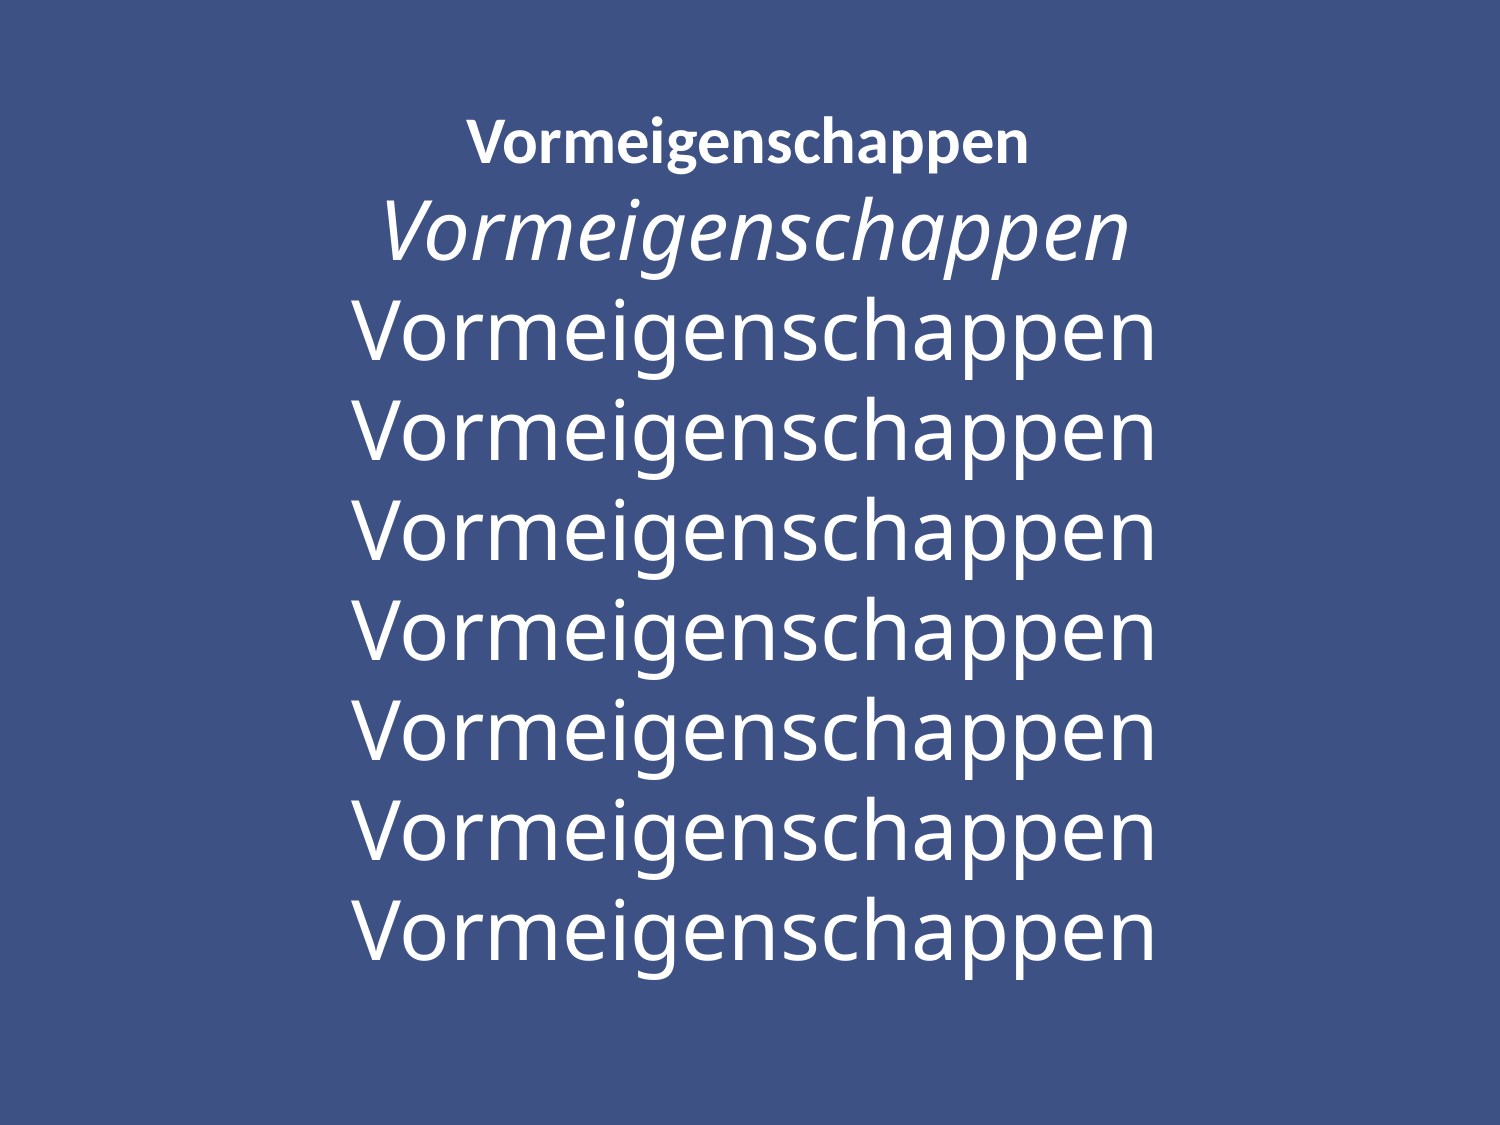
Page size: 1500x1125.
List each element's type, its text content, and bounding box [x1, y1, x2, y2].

text_box Vormeigenschappen Vormeigenschappen Vormeigenschappen Vormeigenschappen Vormeigenschappen Vormeigenschappen Vormeigenschappen Vormeigenschappen Vormeigenschappen [73, 89, 1439, 1125]
